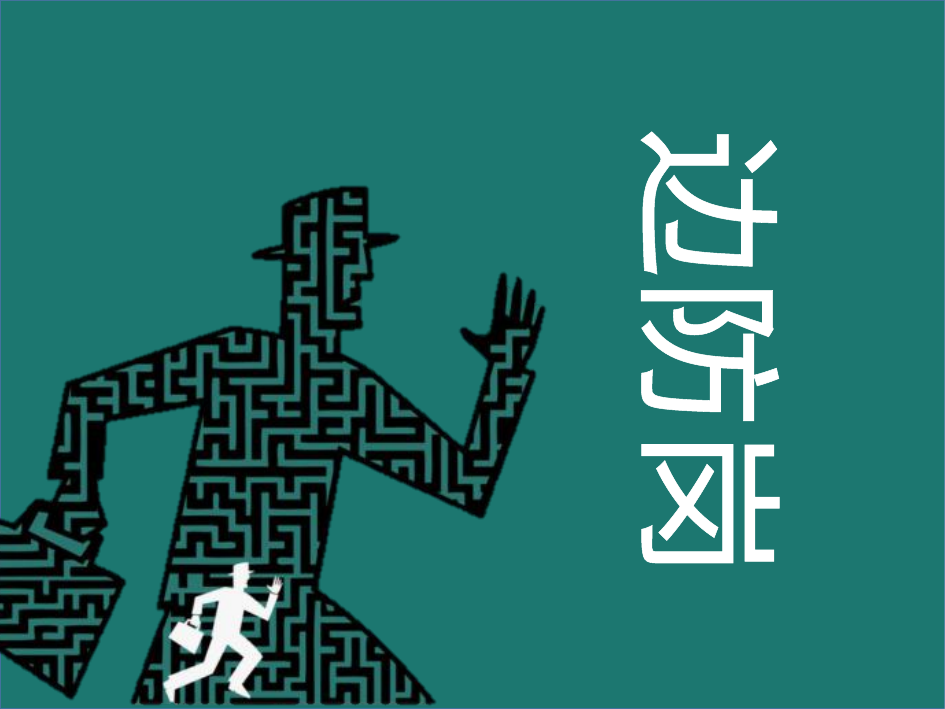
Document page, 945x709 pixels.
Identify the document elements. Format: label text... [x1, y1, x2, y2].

text_box [0, 0, 945, 709]
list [0, 156, 551, 709]
text_box 边防岗 [598, 113, 811, 579]
